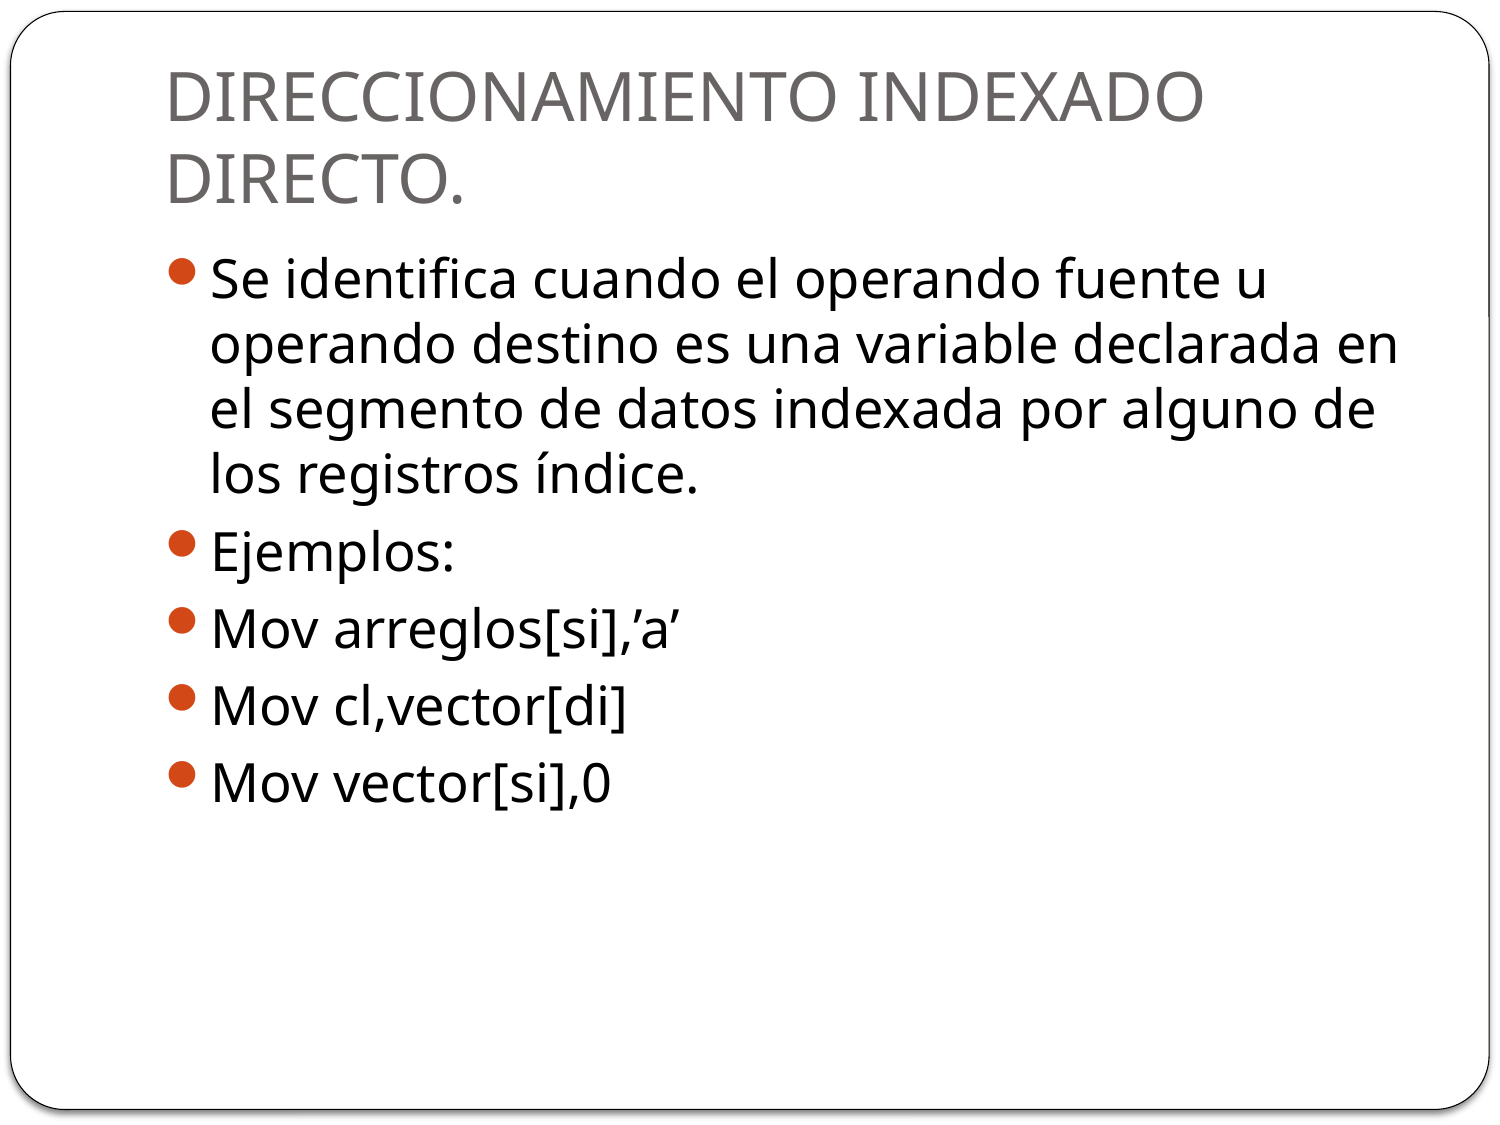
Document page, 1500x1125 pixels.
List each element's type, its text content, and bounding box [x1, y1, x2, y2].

list Se identifica cuando el operando fuente u operando destino es una variable declarada en el segmento de datos indexada por alguno de los registros índice. Ejemplos: Mov arreglos[si],’a’ Mov cl,vector[di] Mov vector[si],0 [150, 237, 1425, 988]
title DIRECCIONAMIENTO INDEXADO DIRECTO. [150, 45, 1425, 233]
